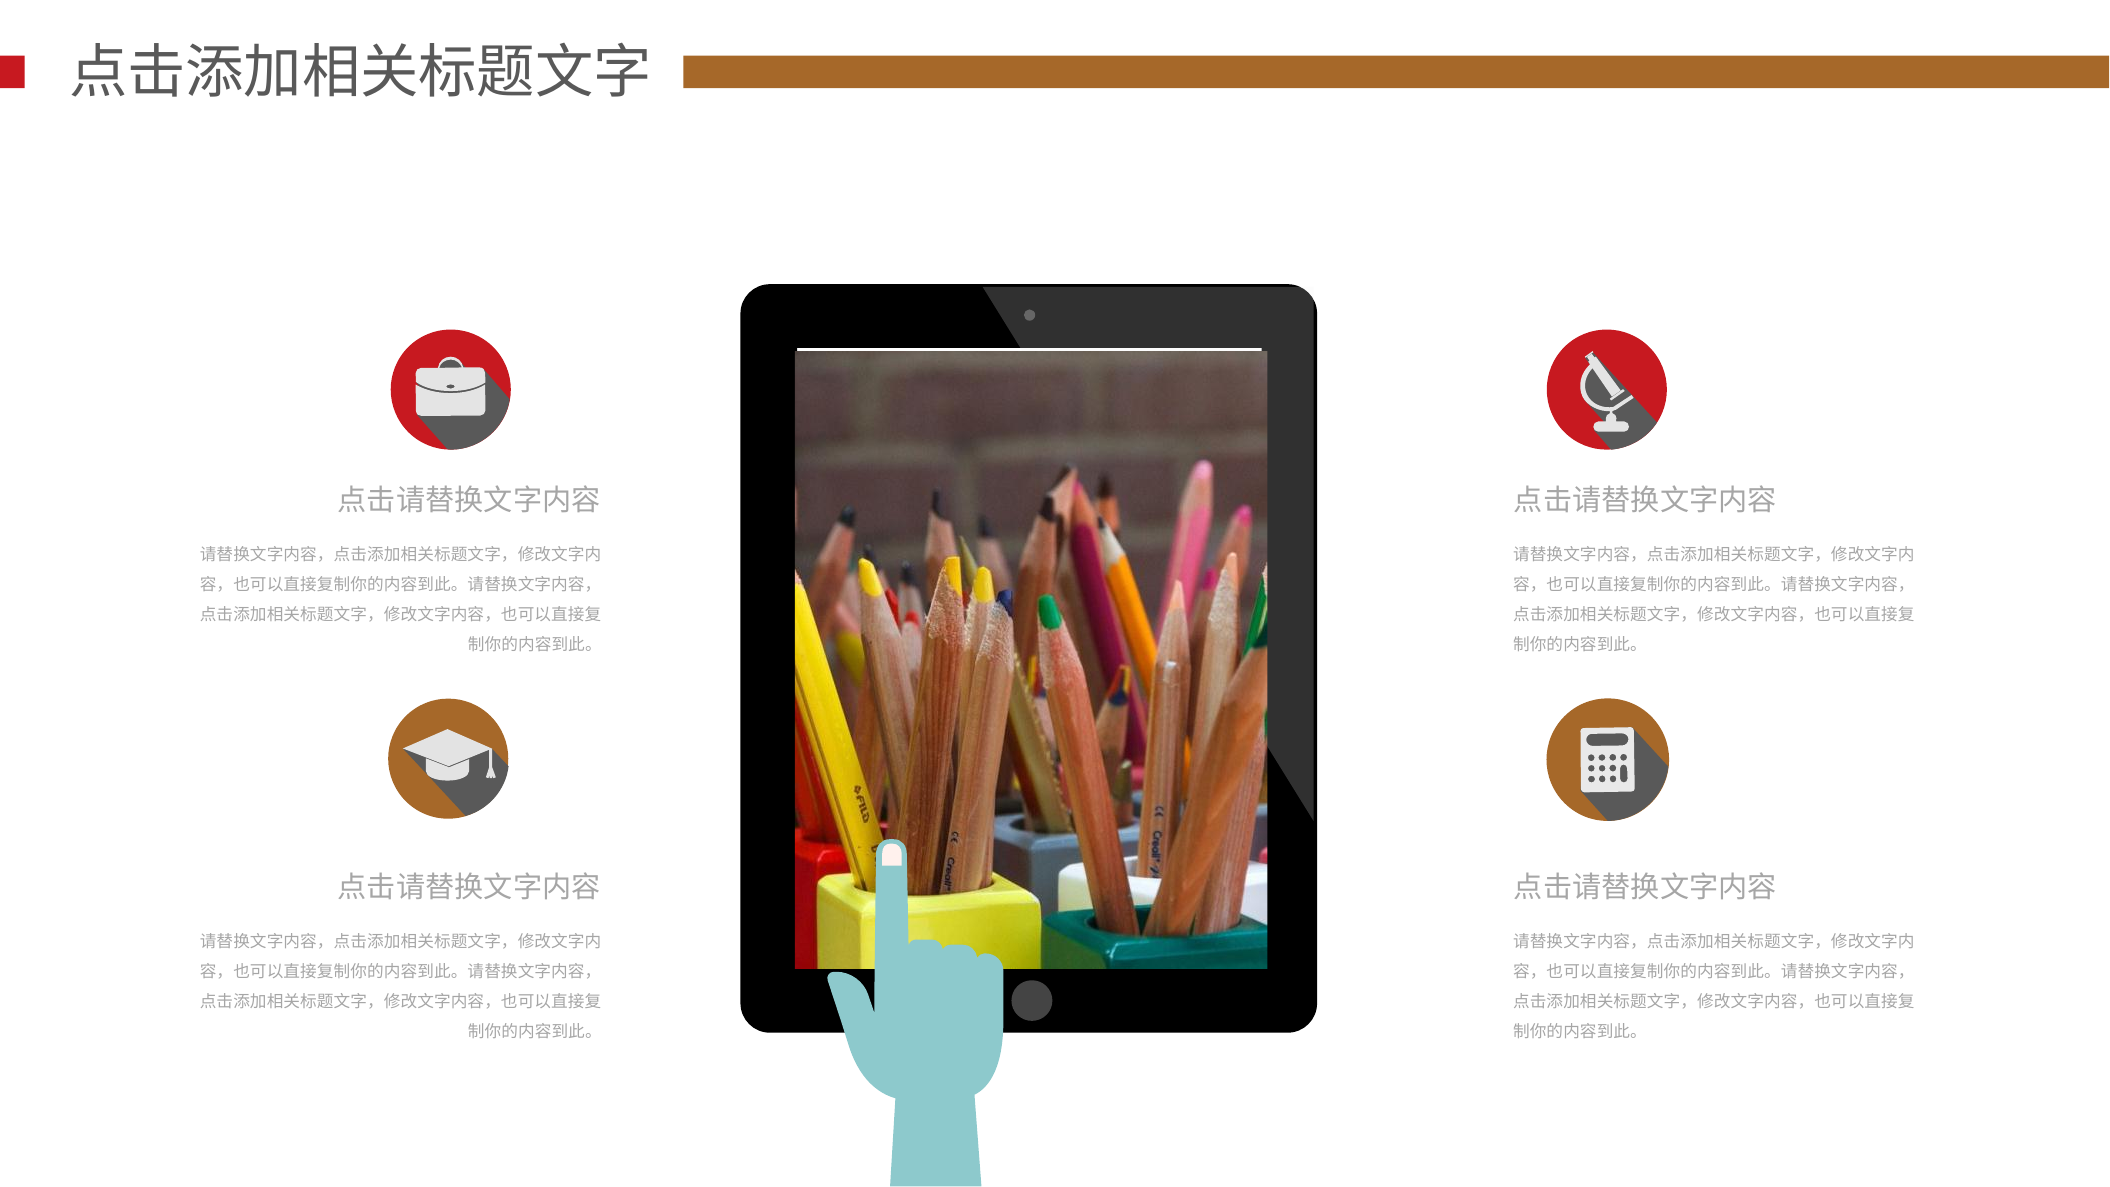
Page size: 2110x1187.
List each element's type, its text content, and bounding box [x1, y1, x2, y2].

text_box 点击请替换文字内容 [1497, 860, 1794, 912]
text_box 请替换文字内容，点击添加相关标题文字，修改文字内容，也可以直接复制你的内容到此。请替换文字内容，点击添加相关标题文字，修改文字内容，也可以直接复制你的内容到此。 [173, 912, 619, 1049]
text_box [1546, 329, 1667, 450]
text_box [390, 329, 511, 450]
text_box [1546, 698, 1670, 821]
text_box 点击请替换文字内容 [321, 860, 618, 912]
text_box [827, 839, 1004, 1187]
text_box 点击添加相关标题文字 [54, 26, 667, 112]
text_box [740, 284, 1318, 1033]
text_box 请替换文字内容，点击添加相关标题文字，修改文字内容，也可以直接复制你的内容到此。请替换文字内容，点击添加相关标题文字，修改文字内容，也可以直接复制你的内容到此。 [1496, 525, 1942, 662]
text_box 请替换文字内容，点击添加相关标题文字，修改文字内容，也可以直接复制你的内容到此。请替换文字内容，点击添加相关标题文字，修改文字内容，也可以直接复制你的内容到此。 [173, 525, 619, 662]
text_box 点击请替换文字内容 [1497, 472, 1794, 524]
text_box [388, 698, 509, 819]
text_box 请替换文字内容，点击添加相关标题文字，修改文字内容，也可以直接复制你的内容到此。请替换文字内容，点击添加相关标题文字，修改文字内容，也可以直接复制你的内容到此。 [1496, 912, 1942, 1049]
text_box 点击请替换文字内容 [321, 472, 618, 524]
